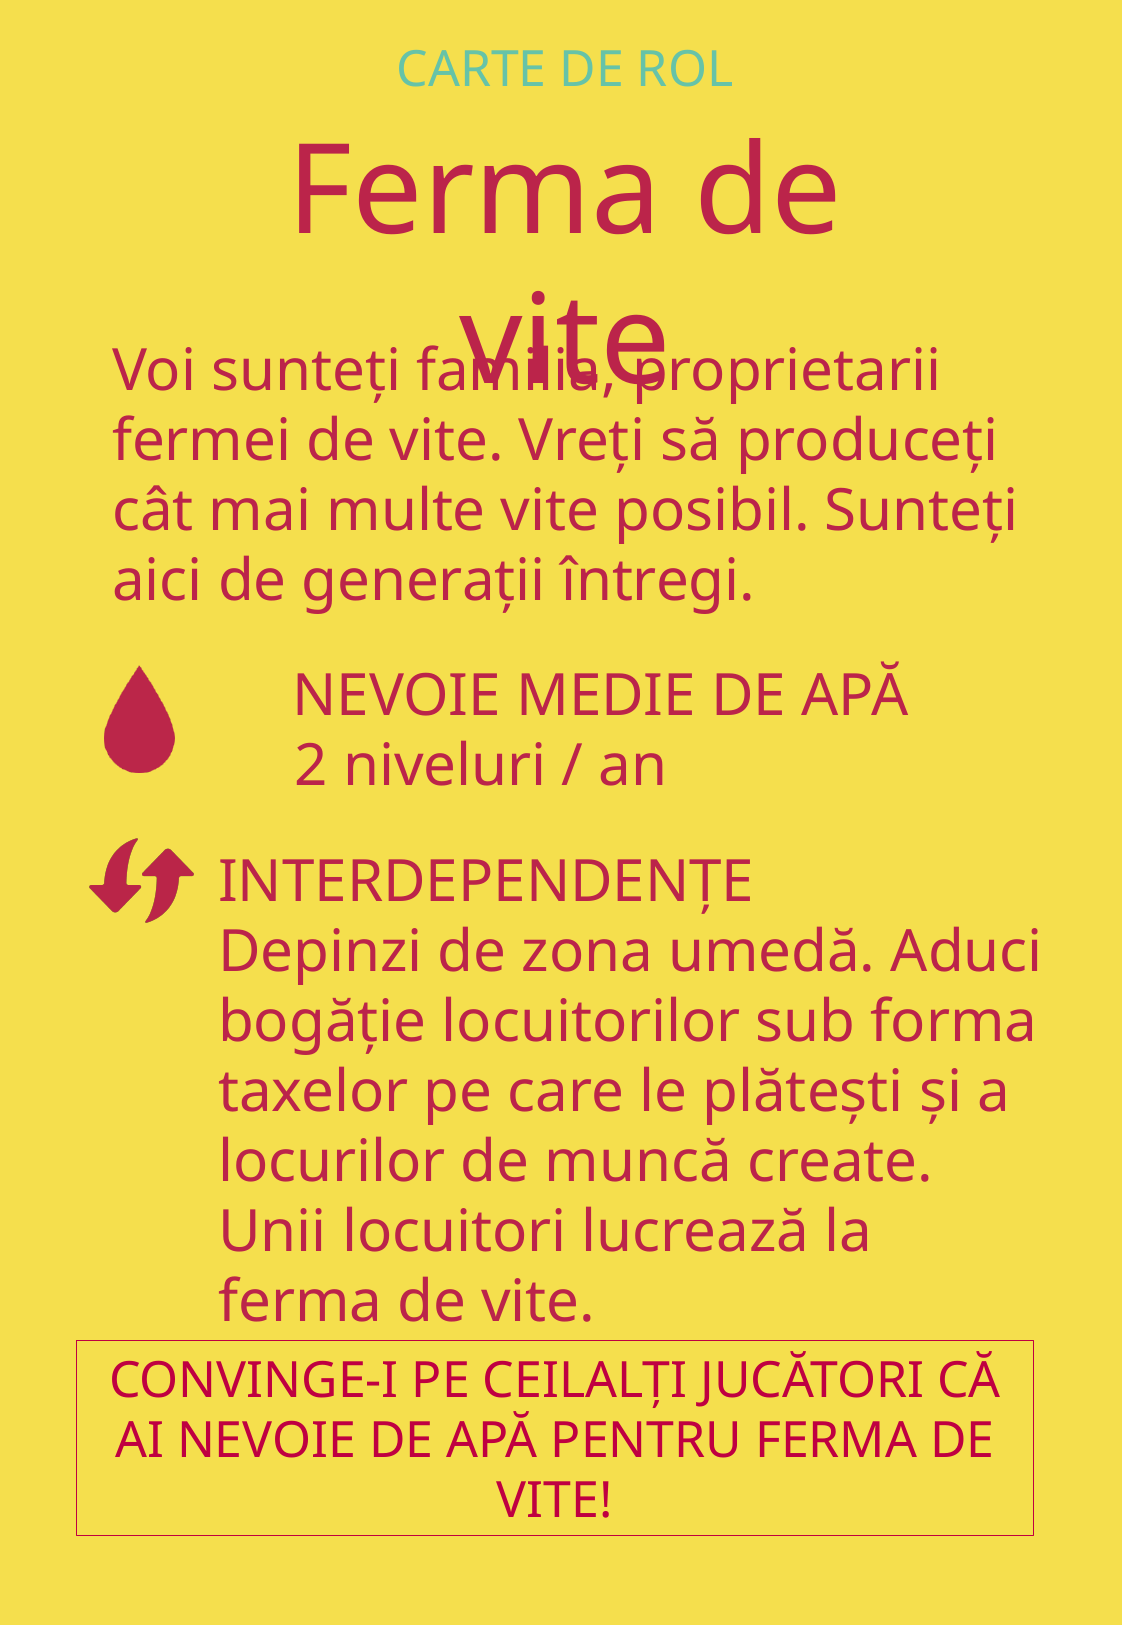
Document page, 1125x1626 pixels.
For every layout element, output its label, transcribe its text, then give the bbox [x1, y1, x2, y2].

text_box Ferma de vite [158, 104, 972, 324]
text_box [0, 0, 1122, 1625]
picture [76, 816, 207, 945]
text_box CONVINGE-I PE CEILALȚI JUCĂTORI CĂ AI NEVOIE DE APĂ PENTRU FERMA DE VITE! [76, 1340, 1034, 1536]
text_box CARTE DE ROL [158, 29, 972, 104]
text_box Voi sunteți familia, proprietarii fermei de vite. Vreți să produceți cât mai multe vite posibil. Sunteți aici de generații întregi. NEVOIE MEDIE DE APĂ 2 niveluri / an INTERDEPENDENȚE Depinzi de zona umedă. Aduci bogăție locuitorilor sub forma taxelor pe care le plătești și a locurilor de muncă create. Unii locuitori lucrează la ferma de vite. [97, 324, 1063, 1341]
picture [71, 651, 207, 787]
